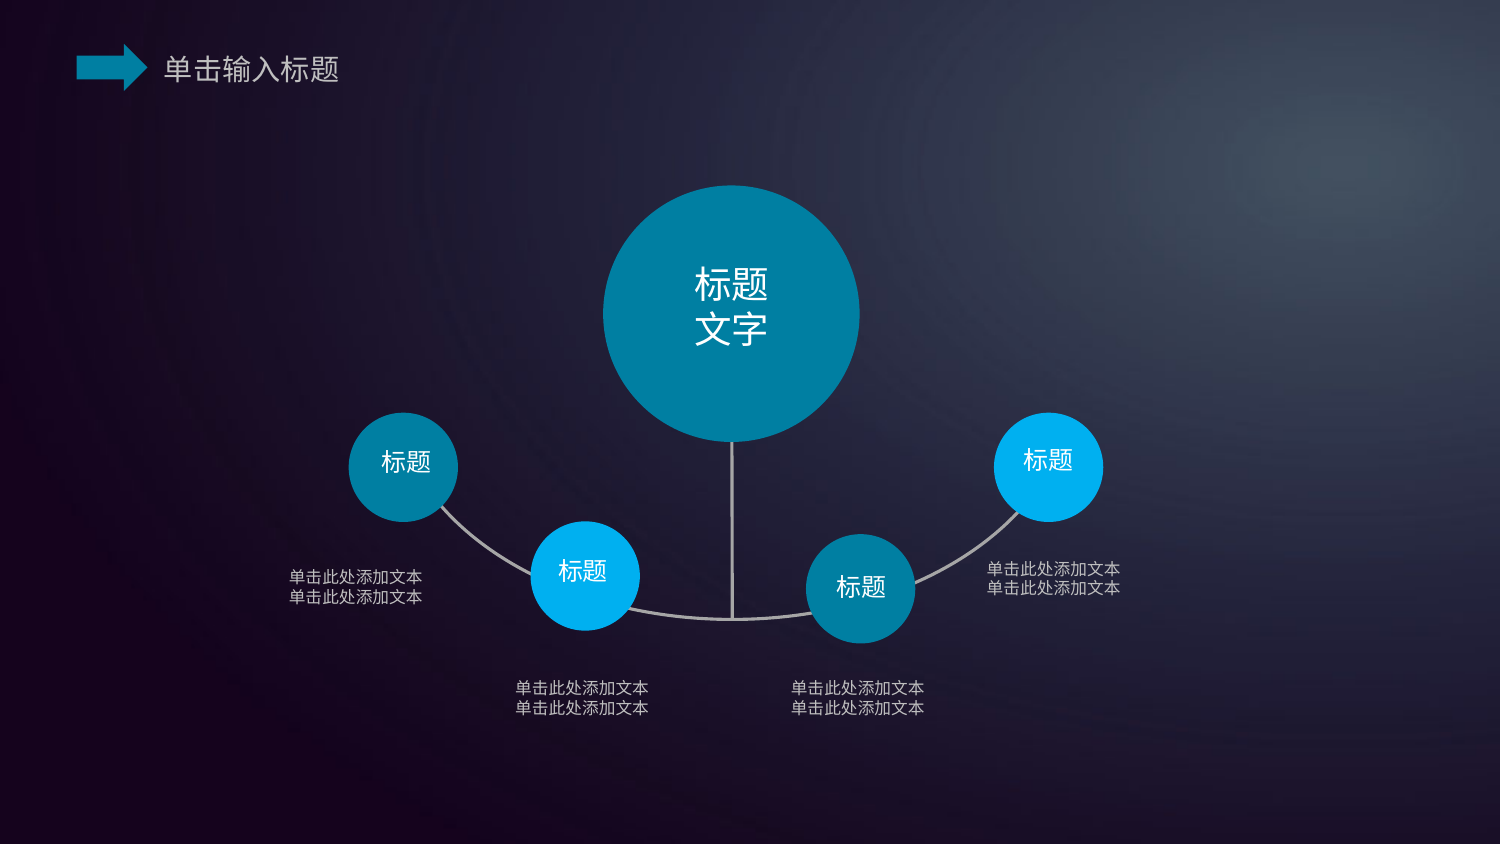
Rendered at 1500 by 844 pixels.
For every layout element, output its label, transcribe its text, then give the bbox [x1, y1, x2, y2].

text_box [737, 470, 1002, 622]
picture [0, 0, 1500, 844]
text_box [348, 412, 459, 523]
text_box 单击此处添加文本 单击此处添加文本 [975, 552, 1215, 604]
text_box 单击此处添加文本 单击此处添加文本 [779, 671, 1019, 723]
text_box 单击此处添加文本 单击此处添加文本 [503, 671, 744, 723]
text_box [459, 470, 727, 622]
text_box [993, 412, 1104, 523]
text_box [530, 521, 641, 631]
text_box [805, 533, 916, 644]
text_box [602, 185, 860, 443]
text_box 单击此处添加文本 单击此处添加文本 [277, 561, 517, 613]
